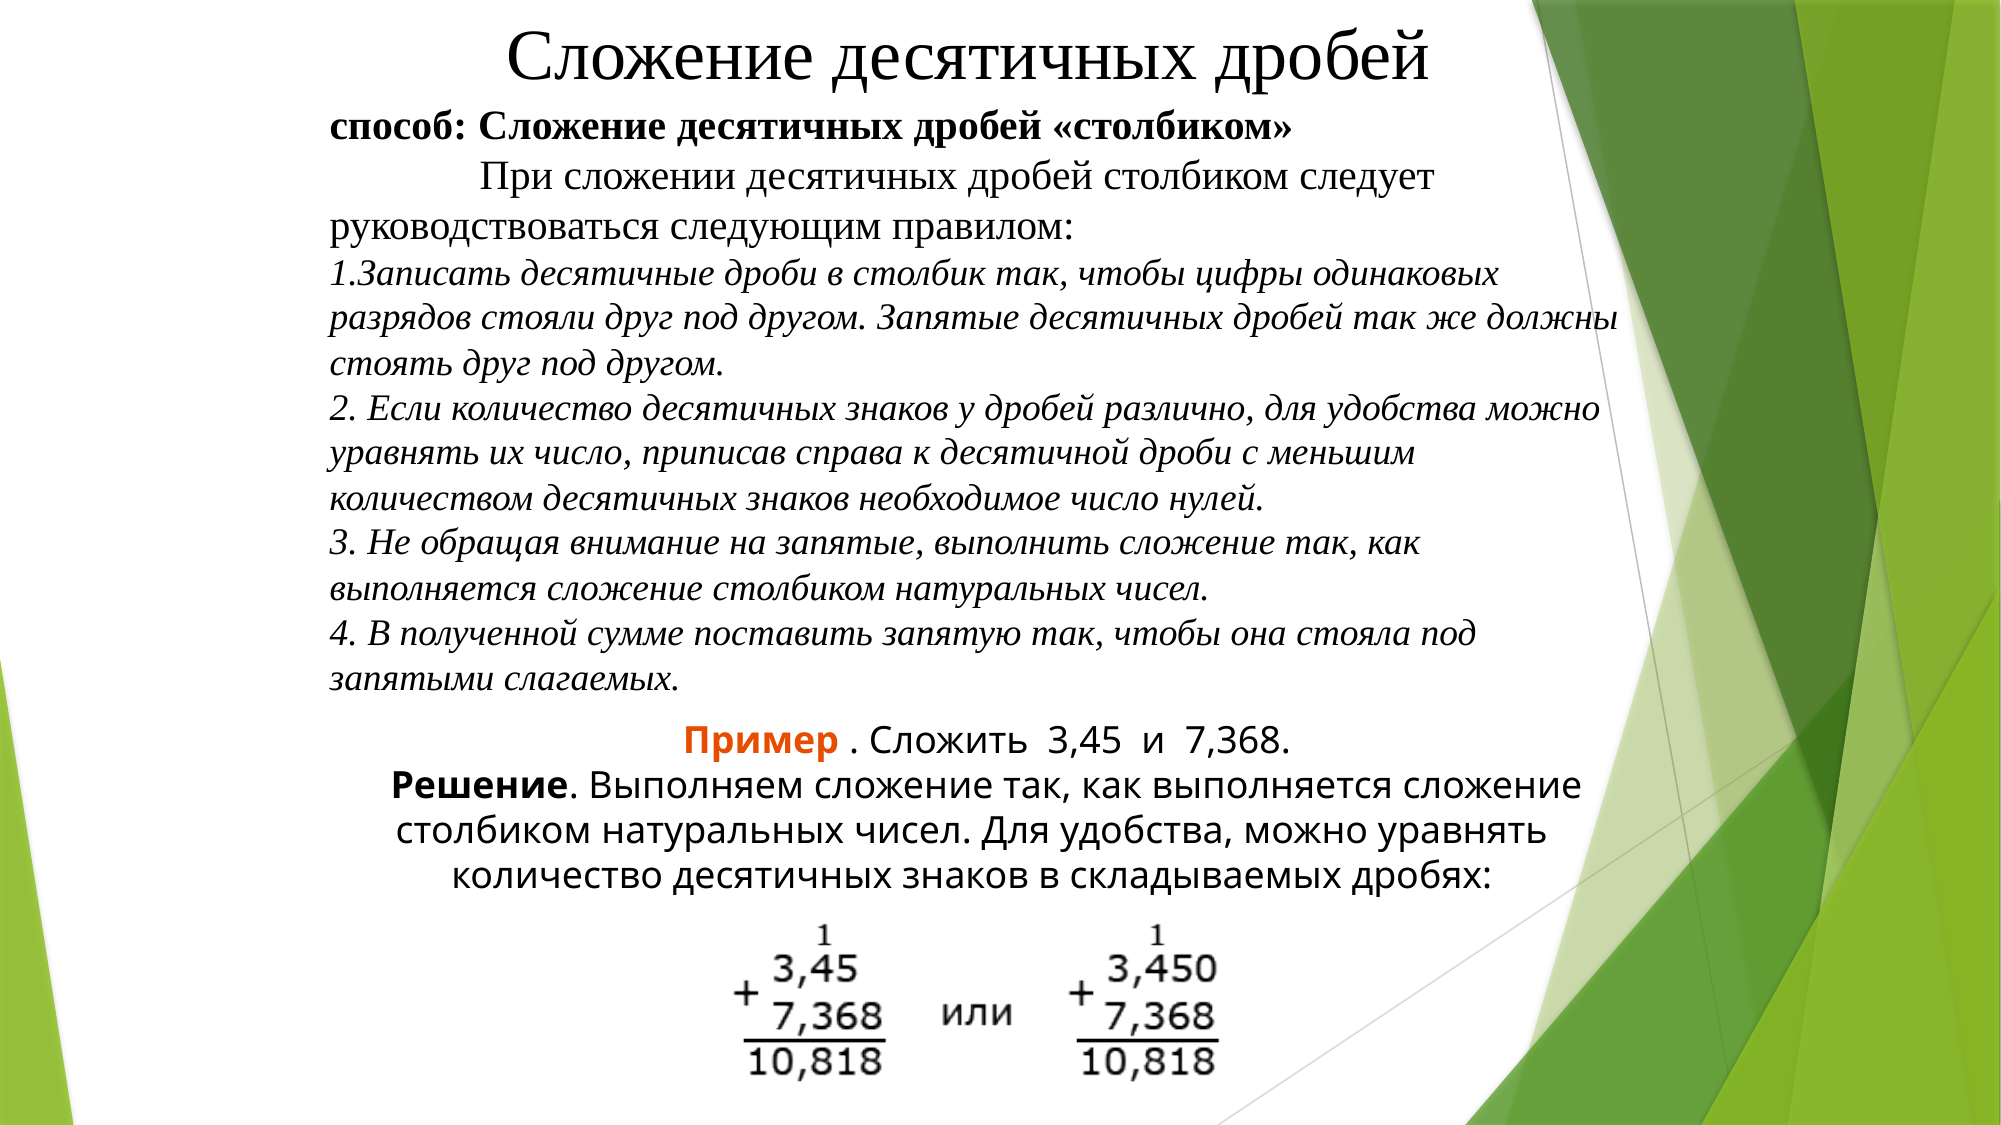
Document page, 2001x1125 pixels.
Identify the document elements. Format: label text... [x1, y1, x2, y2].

picture [717, 904, 1237, 1107]
text_box способ: Сложение десятичных дробей «столбиком» При сложении десятичных дробей столбиком следует руководствоваться следующим правилом: 1.Записать десятичные дроби в столбик так, чтобы цифры одинаковых разрядов стояли друг под другом. Запятые десятичных дробей так же должны стоять друг под другом. 2. Если количество десятичных знаков у дробей различно, для удобства можно уравнять их число, приписав справа к десятичной дроби с меньшим количеством десятичных знаков необходимое число нулей. 3. Не обращая внимание на запятые, выполнить сложение так, как выполняется сложение столбиком натуральных чисел. 4. В полученной сумме поставить запятую так, чтобы она стояла под запятыми слагаемых. [314, 90, 1640, 705]
title Сложение десятичных дробей [491, 0, 1534, 90]
text_box Пример . Сложить 3,45 и 7,368. Решение. Выполняем сложение так, как выполняется сложение столбиком натуральных чисел. Для удобства, можно уравнять количество десятичных знаков в складываемых дробях: [304, 709, 1640, 937]
